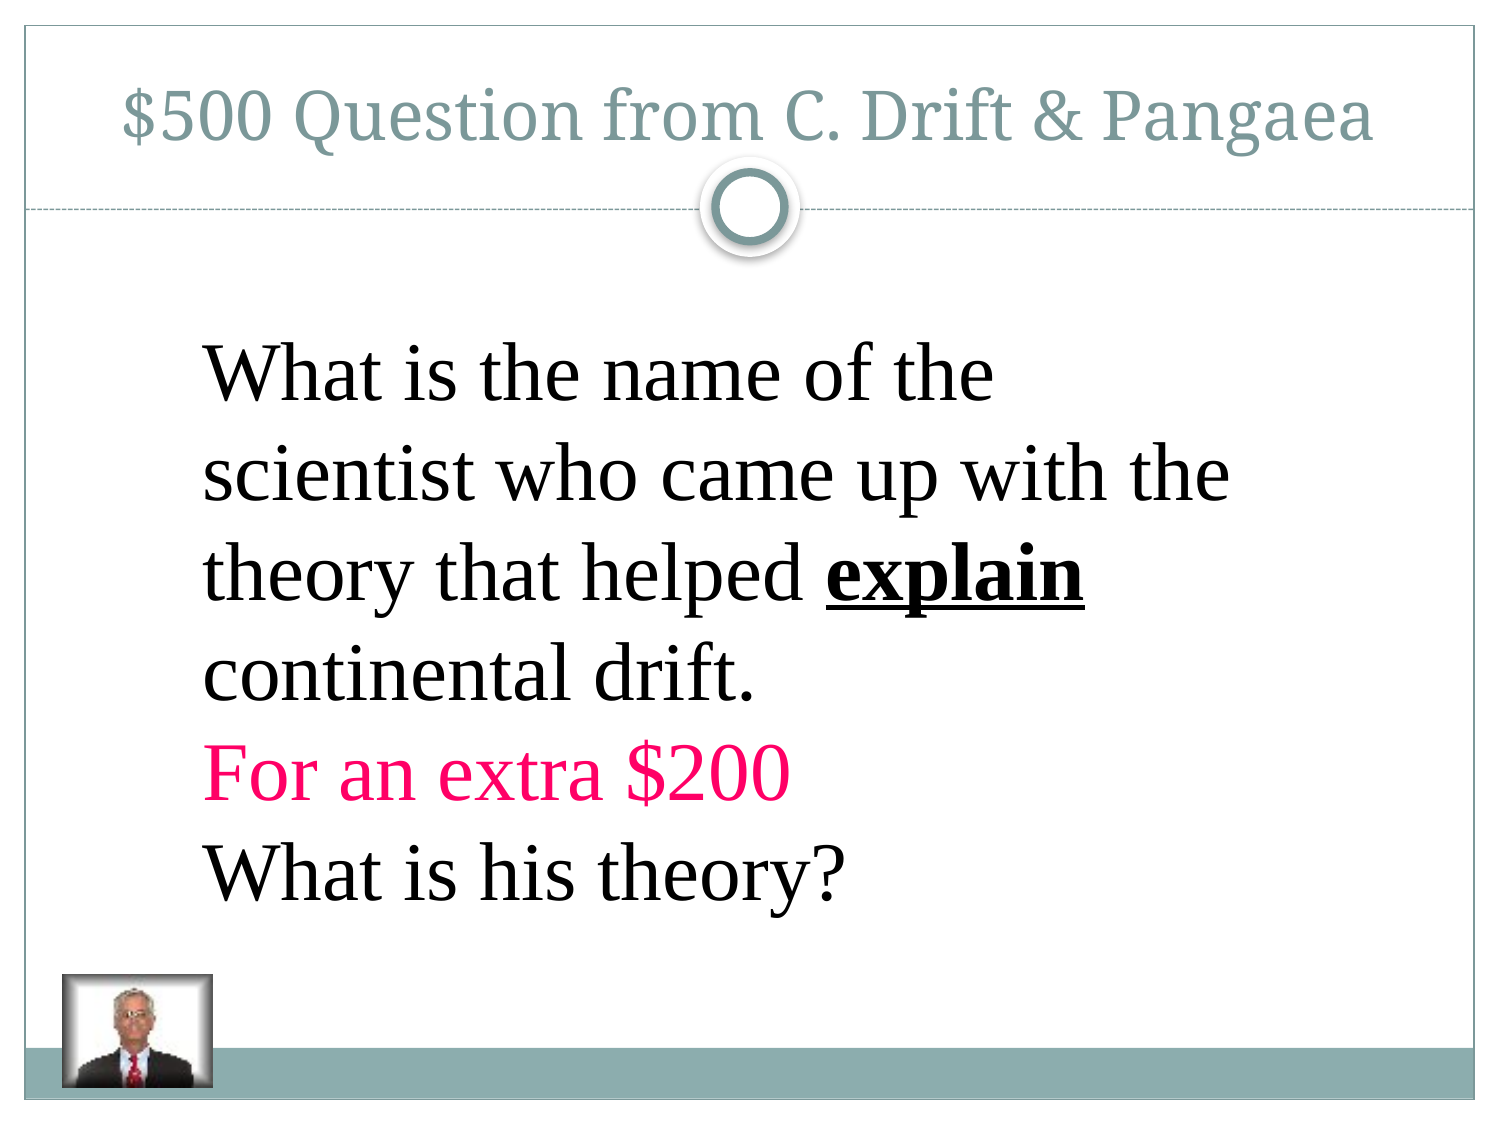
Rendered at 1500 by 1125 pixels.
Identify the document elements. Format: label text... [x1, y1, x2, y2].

picture [62, 974, 213, 1088]
text_box What is the name of the scientist who came up with the theory that helped explain continental drift. For an extra $200 What is his theory? [187, 309, 1275, 925]
title $500 Question from C. Drift & Pangaea [49, 37, 1450, 162]
